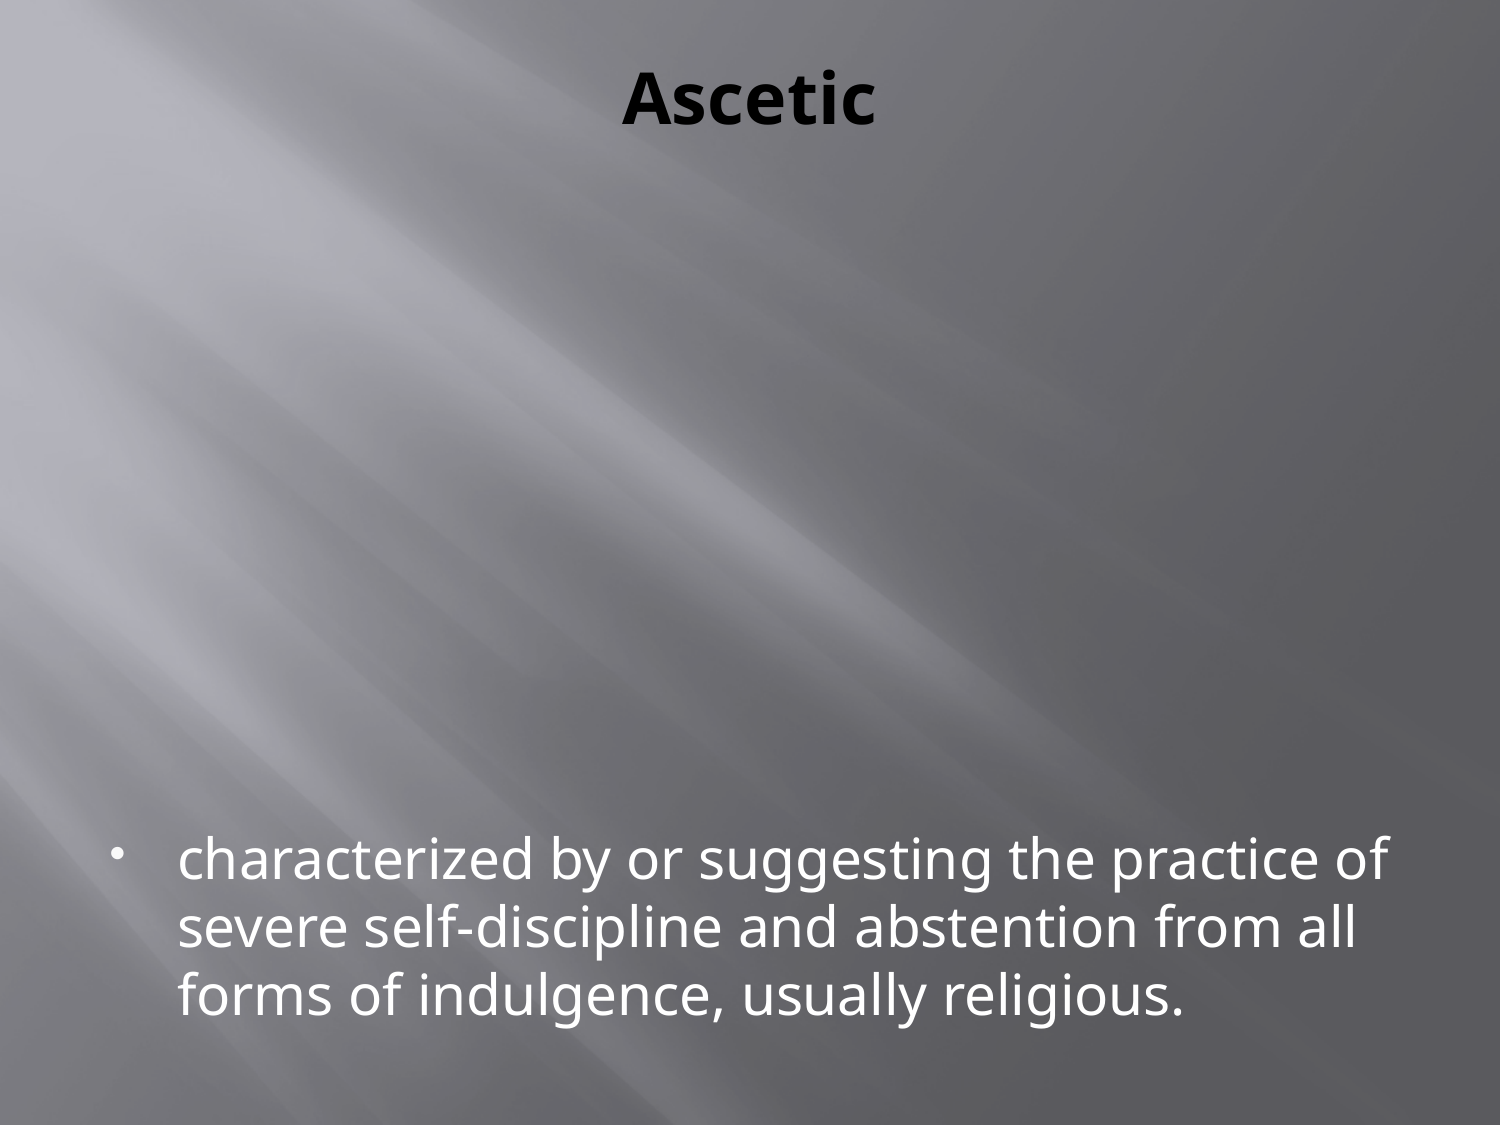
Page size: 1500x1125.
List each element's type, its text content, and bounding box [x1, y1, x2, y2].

list characterized by or suggesting the practice of severe self-discipline and abstention from all forms of indulgence, usually religious. [75, 262, 1425, 1035]
title Ascetic [75, 45, 1425, 233]
